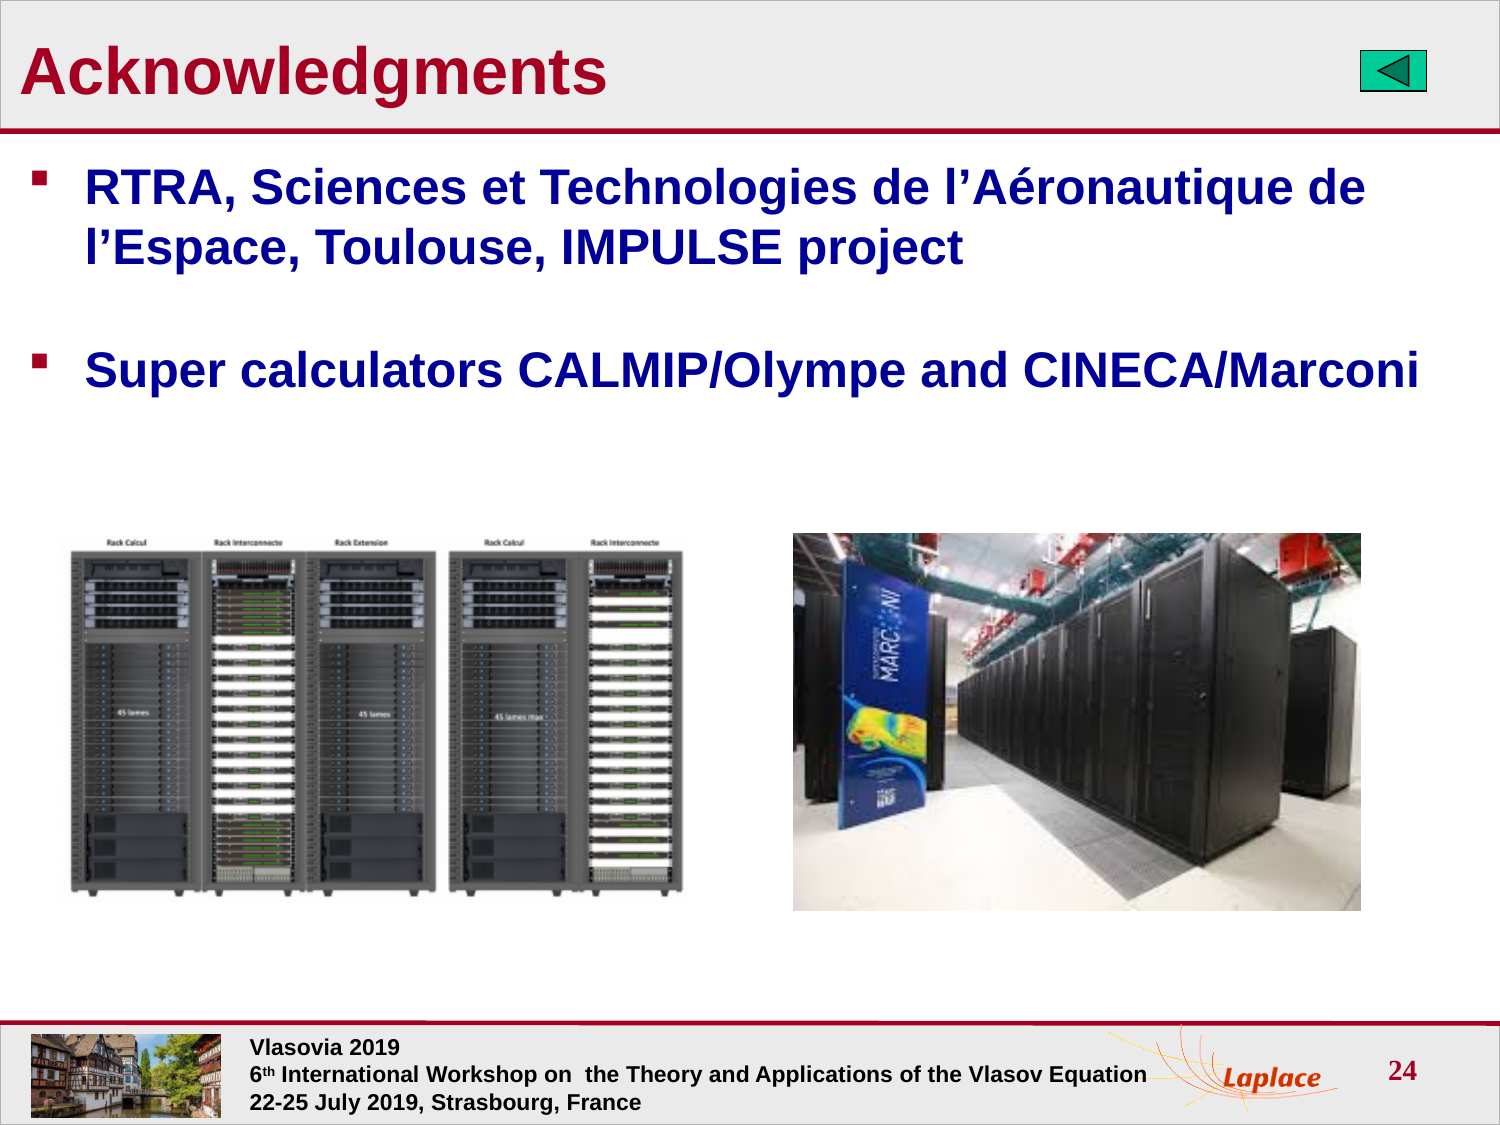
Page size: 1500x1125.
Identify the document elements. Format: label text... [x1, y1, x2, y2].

picture [31, 1034, 221, 1118]
picture [1107, 1024, 1343, 1111]
picture [61, 535, 688, 904]
list RTRA, Sciences et Technologies de l’Aéronautique de l’Espace, Toulouse, IMPULSE project Super calculators CALMIP/Olympe and CINECA/Marconi [13, 147, 1462, 466]
text_box [1360, 50, 1427, 92]
title Acknowledgments [4, 11, 1418, 125]
picture [793, 533, 1361, 912]
text_box [0, 0, 1500, 131]
